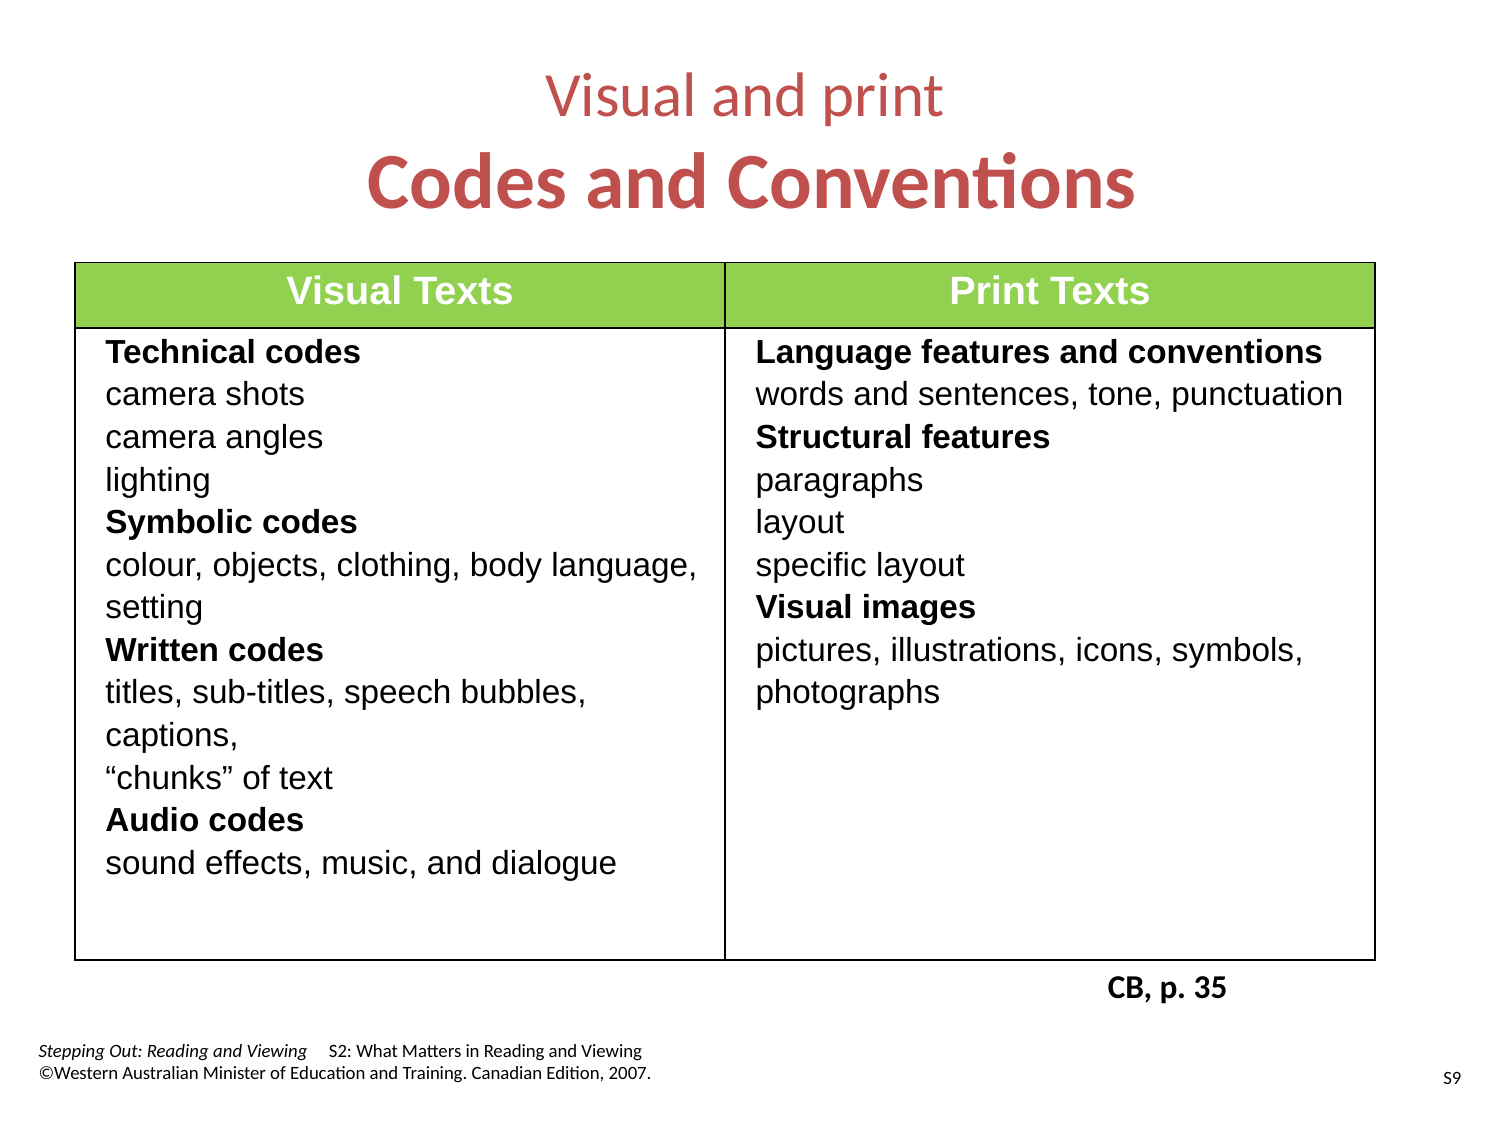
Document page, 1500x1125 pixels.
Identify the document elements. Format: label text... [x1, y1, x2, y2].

table_cell Language features and conventions words and sentences, tone, punctuation Structural features paragraphs layout specific layout Visual images pictures, illustrations, icons, symbols, photographs [726, 329, 1374, 959]
table_header Print Texts [726, 263, 1374, 327]
text_box CB, p. 35 [1078, 962, 1344, 1049]
title Visual and print Codes and Conventions [78, 45, 1427, 233]
text_box S9 [1348, 1036, 1475, 1103]
table_cell Technical codes camera shots camera angles lighting Symbolic codes colour, objects, clothing, body language, setting Written codes titles, sub-titles, speech bubbles, captions, “chunks” of text Audio codes sound effects, music, and dialogue [76, 329, 724, 959]
table_header Visual Texts [76, 263, 724, 327]
text_box Stepping Out: Reading and Viewing S2: What Matters in Reading and Viewing ©Western Australian Minister of Education and Training. Canadian Edition, 2007. [25, 1031, 963, 1107]
